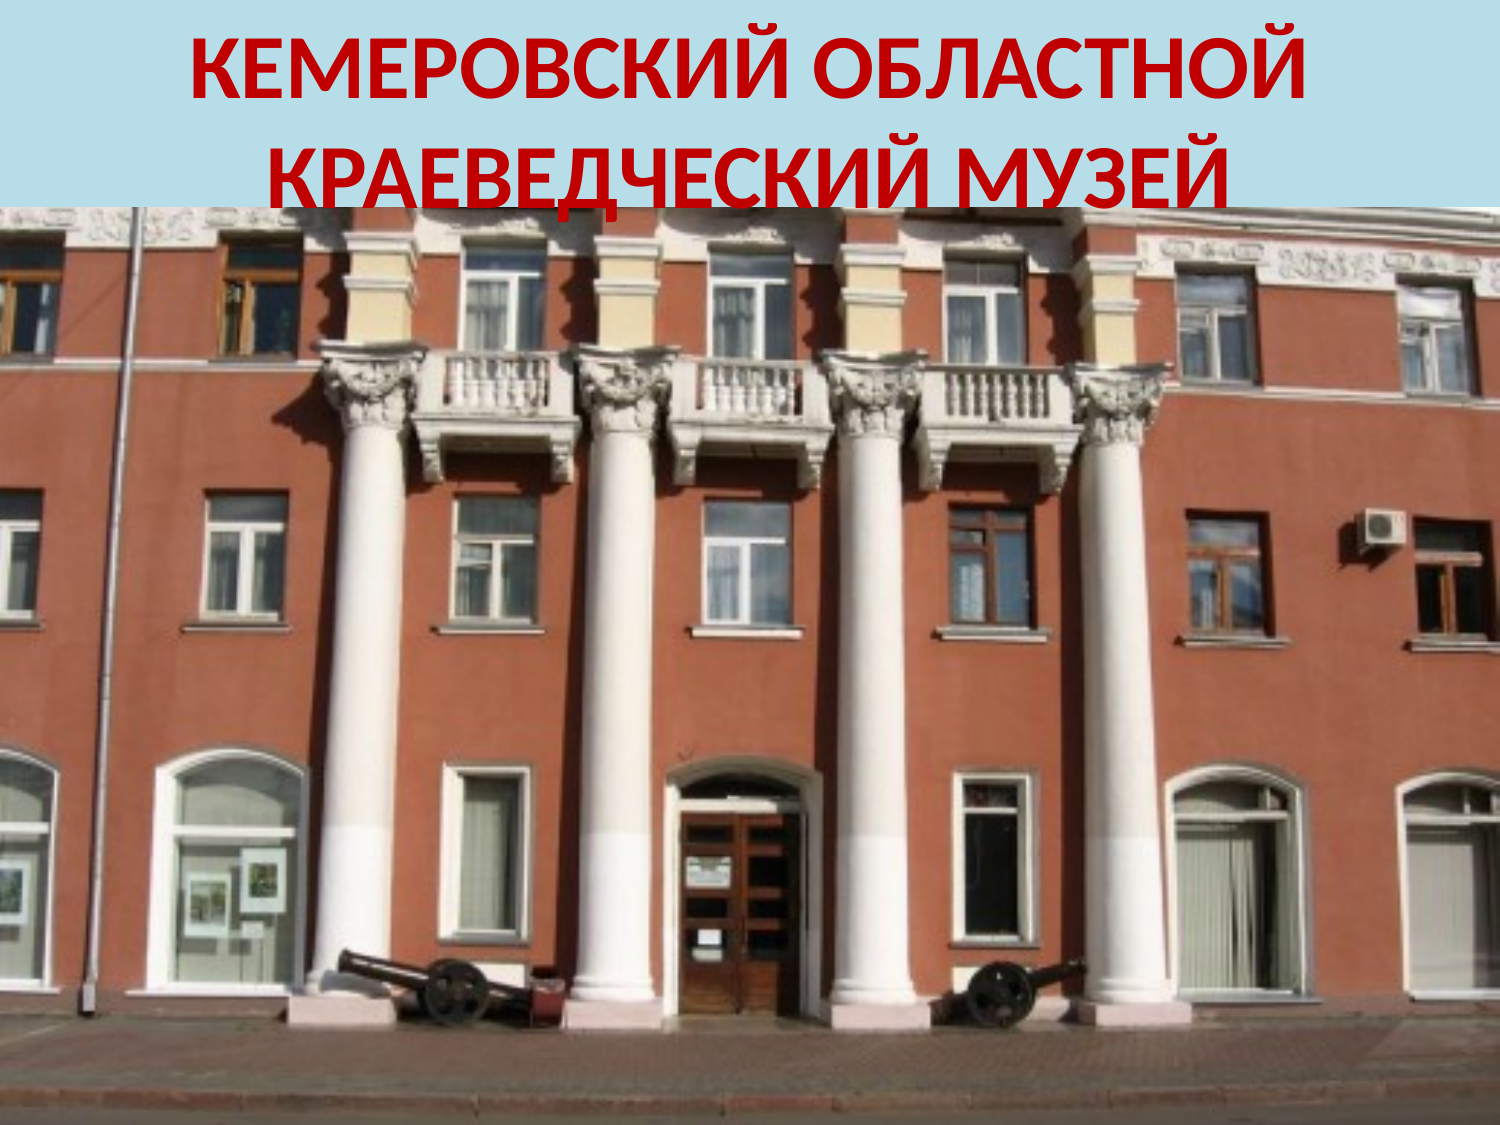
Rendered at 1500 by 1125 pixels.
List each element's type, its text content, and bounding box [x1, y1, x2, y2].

text_box КЕМЕРОВСКИЙ ОБЛАСТНОЙ КРАЕВЕДЧЕСКИЙ МУЗЕЙ [0, 0, 1500, 207]
picture [0, 207, 1500, 1125]
